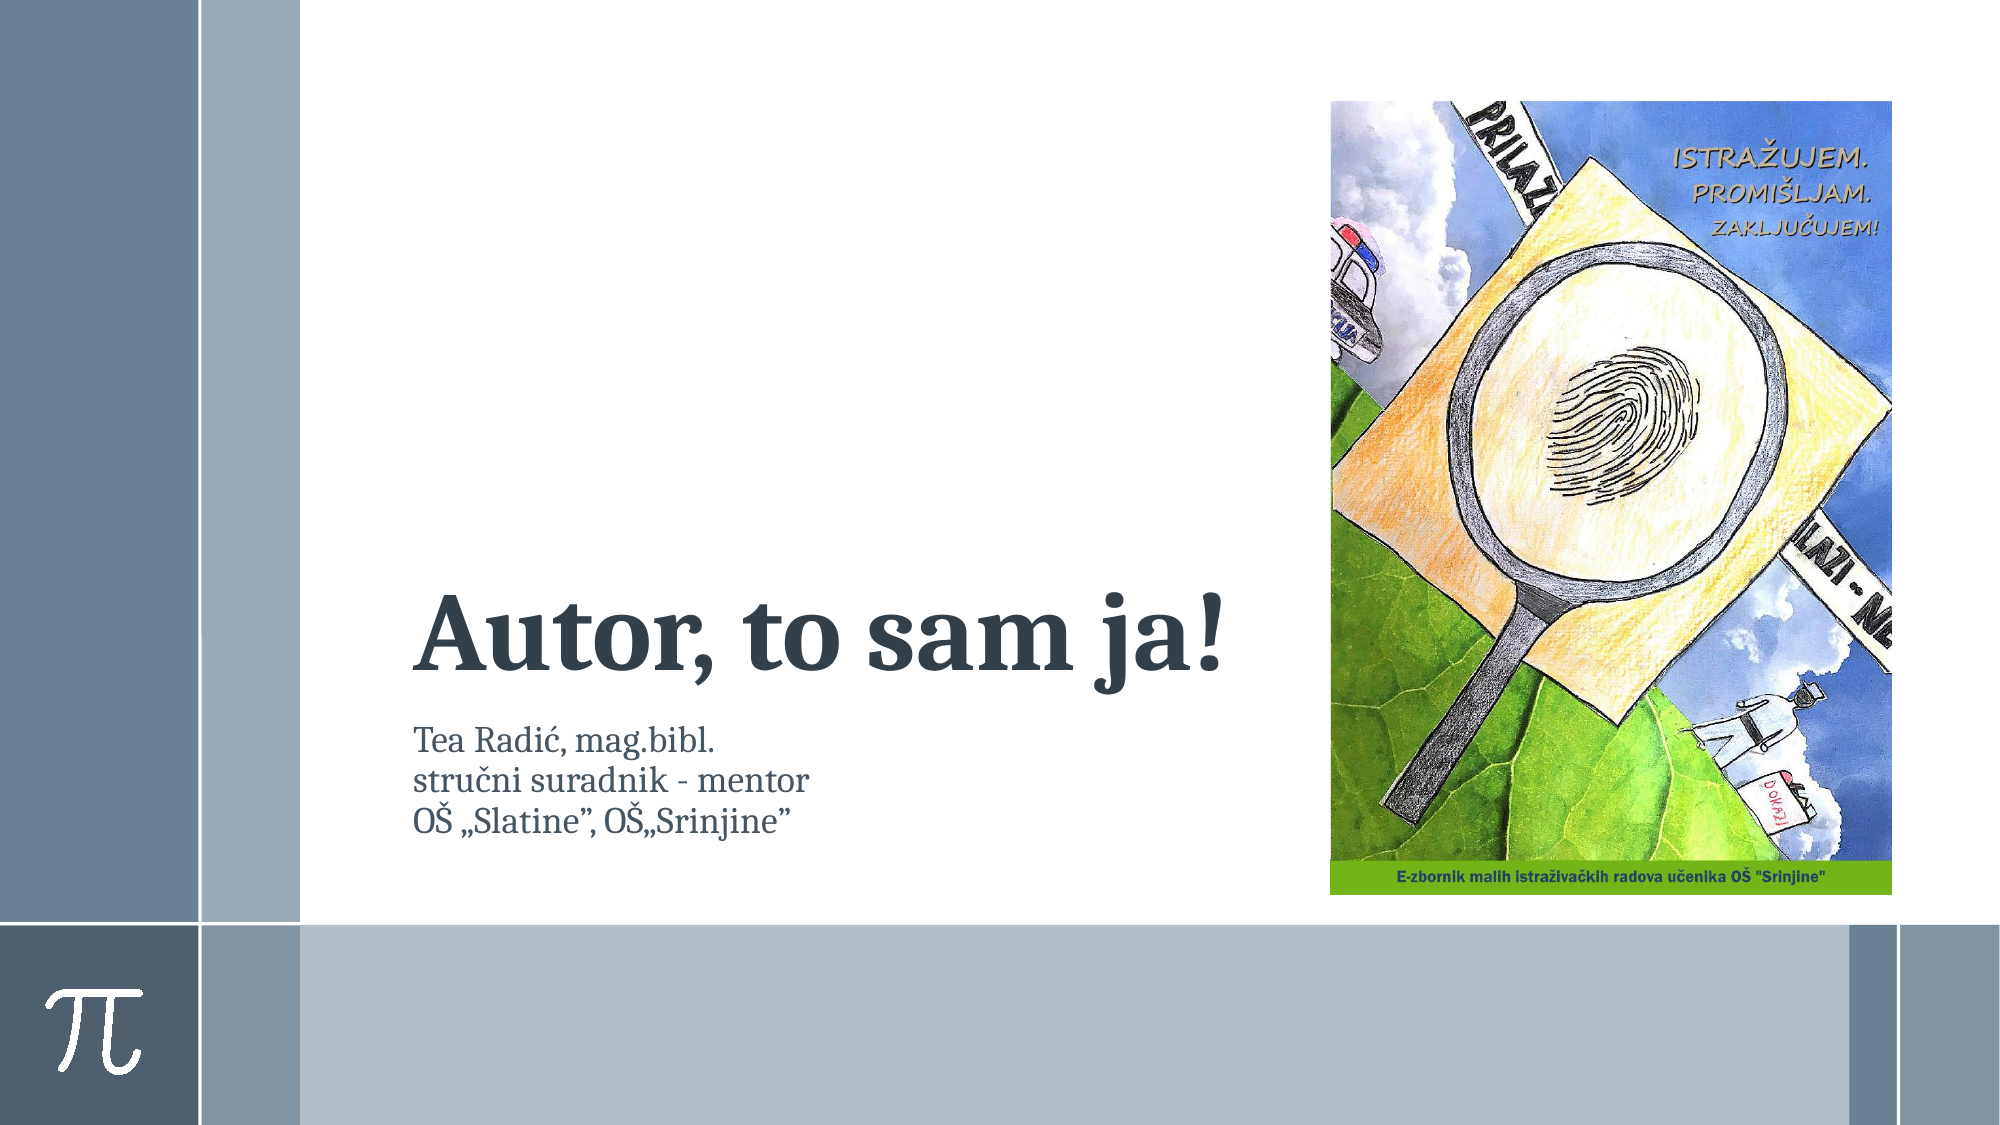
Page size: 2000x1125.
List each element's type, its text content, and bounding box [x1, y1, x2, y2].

text_box Autor, to sam ja! [398, 262, 1325, 702]
picture [1330, 101, 1892, 896]
text_box Tea Radić, mag.bibl. stručni suradnik - mentor OŠ „Slatine”, OŠ„Srinjine” [398, 712, 1325, 896]
